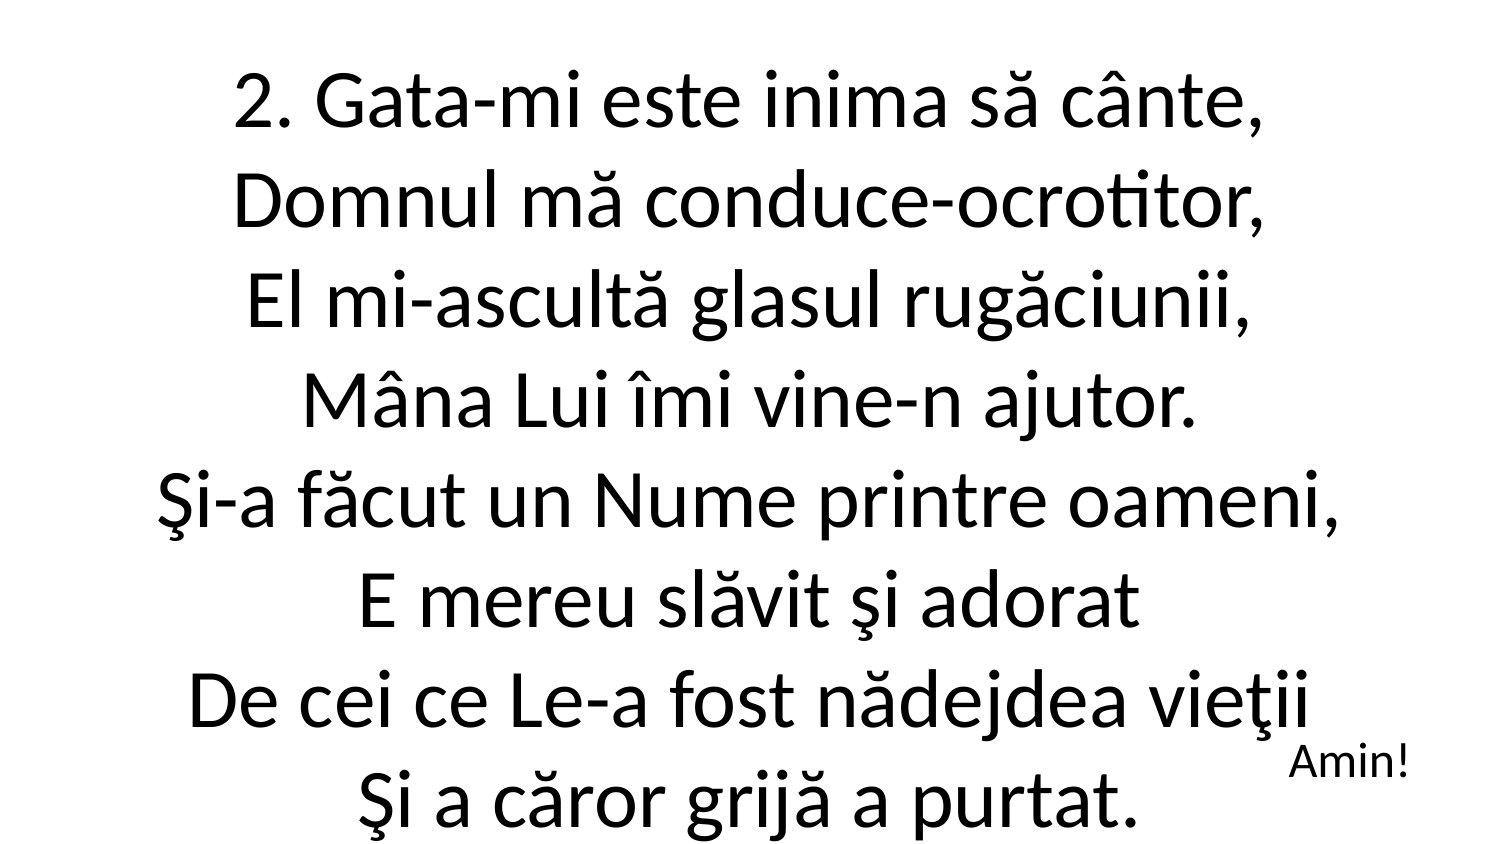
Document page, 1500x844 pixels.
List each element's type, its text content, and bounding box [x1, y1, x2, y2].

text_box 2. Gata-mi este inima să cânte, Domnul mă conduce-ocrotitor, El mi-ascultă glasul rugăciunii, Mâna Lui îmi vine-n ajutor. Şi-a făcut un Nume printre oameni, E mereu slăvit şi adorat De cei ce Le-a fost nădejdea vieţii Şi a căror grijă a purtat. [141, 0, 1359, 844]
text_box Amin! [1273, 674, 1427, 795]
